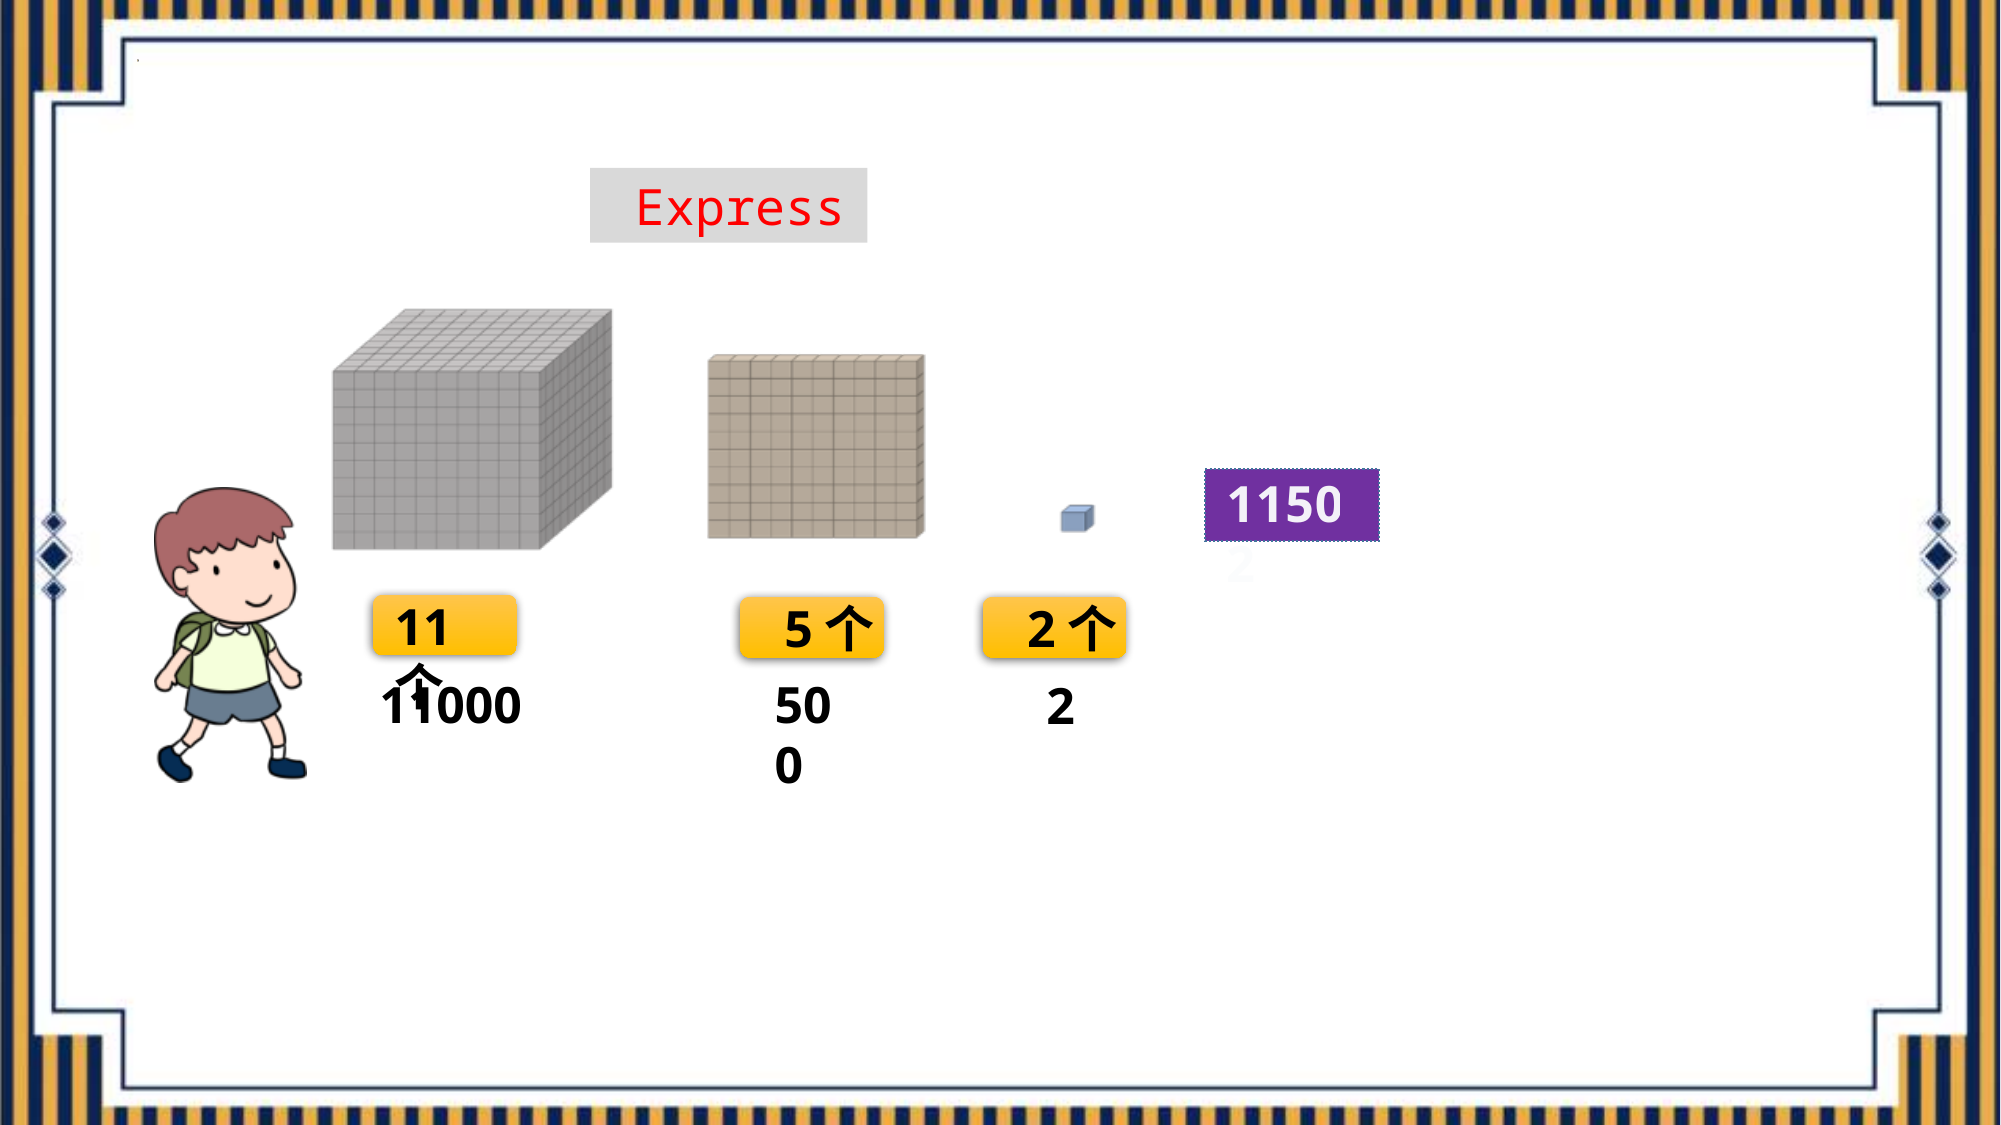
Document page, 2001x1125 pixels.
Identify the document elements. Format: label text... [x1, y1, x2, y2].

text_box [982, 596, 1012, 658]
text_box [373, 595, 379, 655]
text_box 11个 [379, 587, 511, 666]
text_box 5个 [769, 590, 900, 665]
text_box [1370, 468, 1380, 542]
text_box 2 [1031, 666, 1107, 742]
text_box [1204, 468, 1211, 542]
text_box 2个 [1012, 590, 1143, 665]
picture [0, 0, 2001, 1125]
text_box 500 [759, 665, 868, 801]
text_box [740, 596, 769, 658]
text_box 11502 [1211, 464, 1370, 600]
text_box Express [590, 167, 868, 243]
text_box 11000 [364, 666, 552, 741]
text_box [511, 595, 517, 655]
